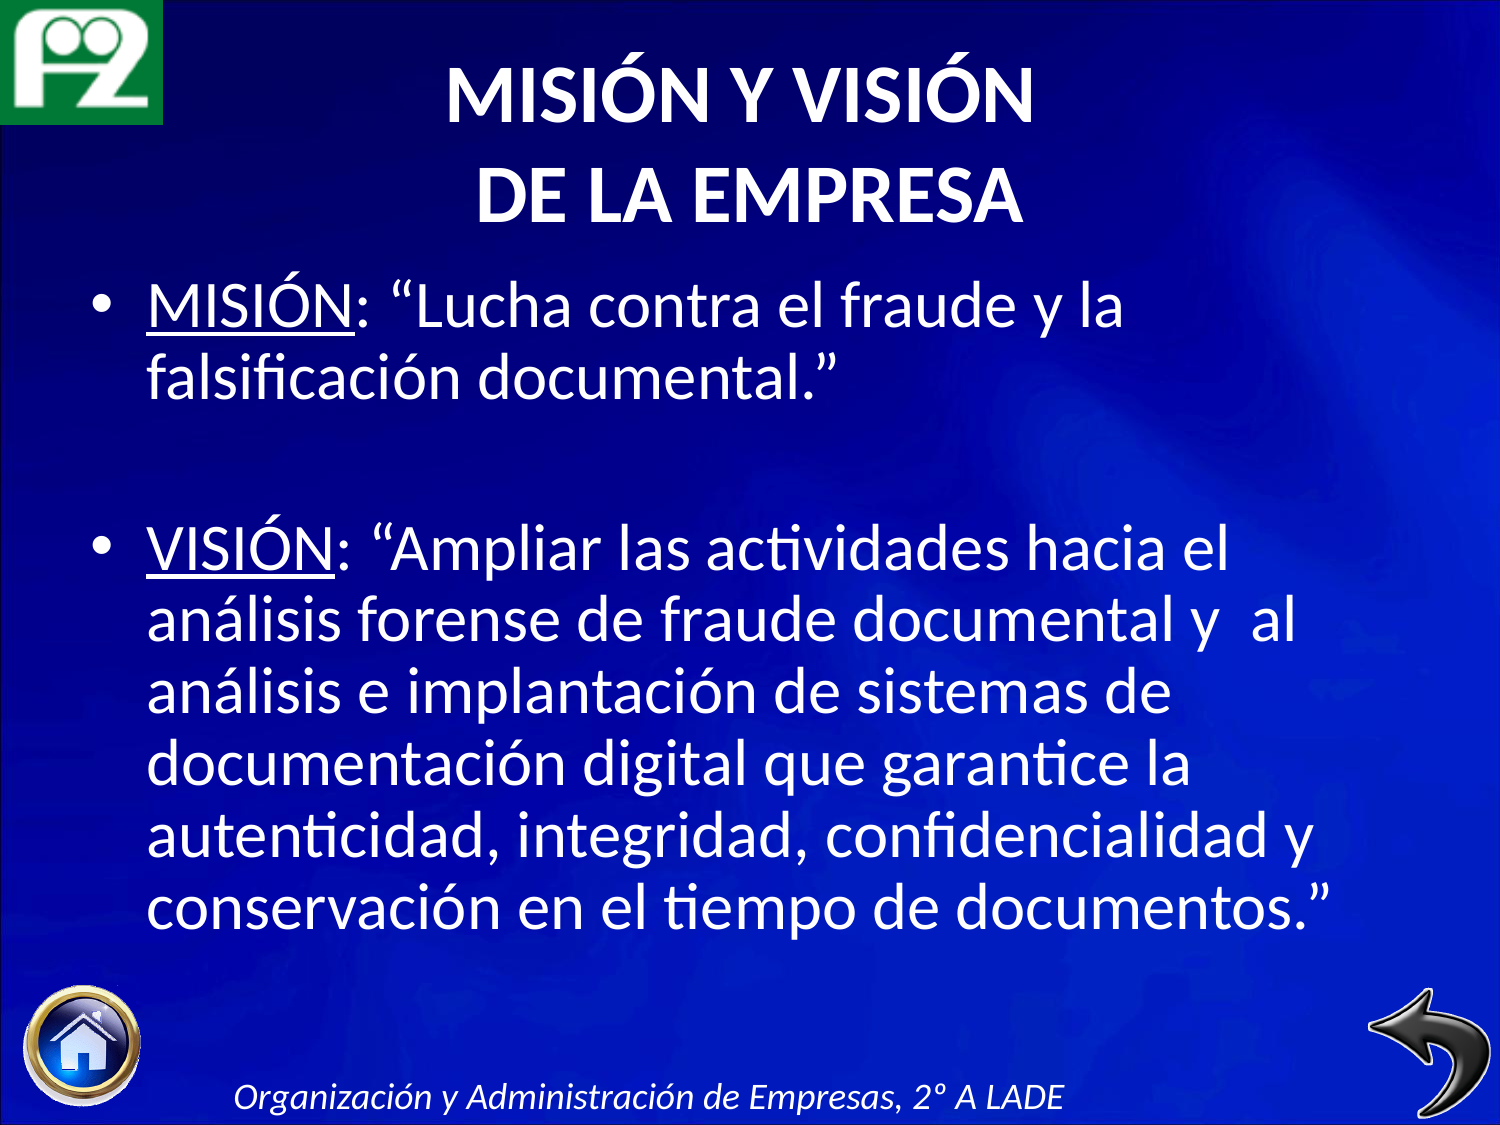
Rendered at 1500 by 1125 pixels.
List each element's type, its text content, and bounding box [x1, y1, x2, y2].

title MISIÓN Y VISIÓN DE LA EMPRESA [74, 44, 1426, 233]
picture [0, 0, 1500, 1125]
text_box Organización y Administración de Empresas, 2º A LADE [218, 1064, 1199, 1125]
list MISIÓN: “Lucha contra el fraude y la falsificación documental.” VISIÓN: “Ampliar las actividades hacia el análisis forense de fraude documental y al análisis e implantación de sistemas de documentación digital que garantice la autenticidad, integridad, confidencialidad y conservación en el tiempo de documentos.” [74, 262, 1426, 1006]
